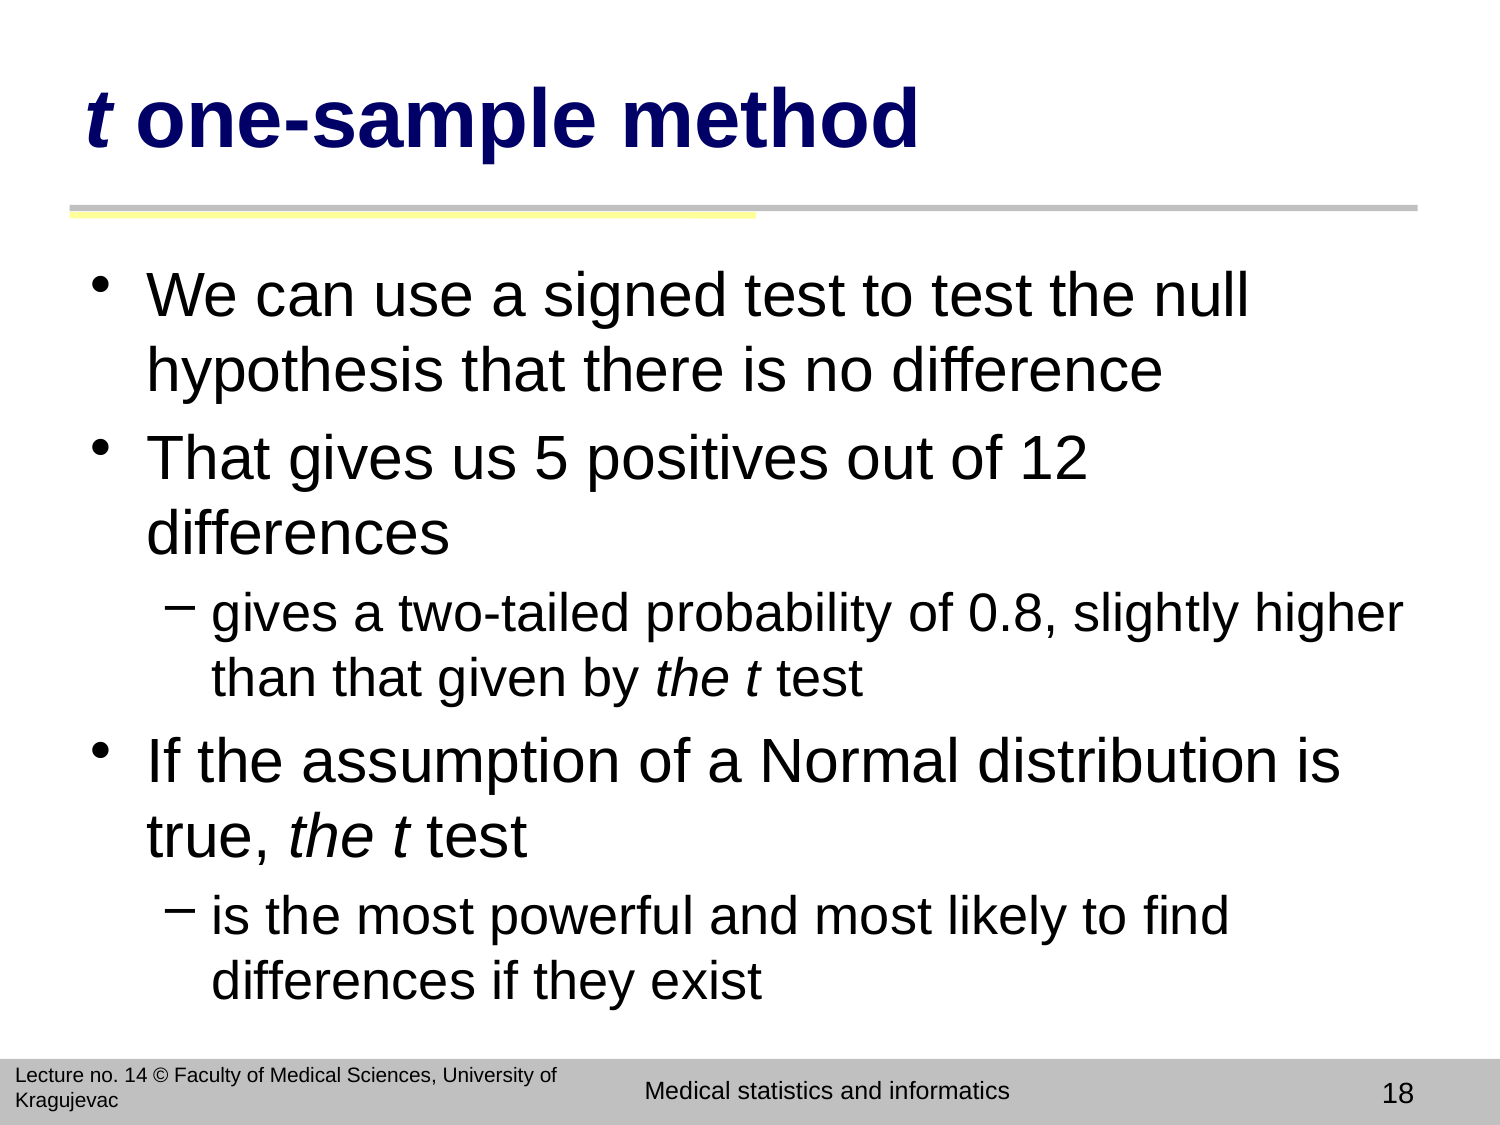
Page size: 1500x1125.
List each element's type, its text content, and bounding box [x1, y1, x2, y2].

title t one-sample method [69, 19, 1426, 208]
footer Medical statistics and informatics [512, 1066, 1144, 1125]
slide_number 18 [1164, 1066, 1430, 1125]
slide_number Lecture no. 14 © Faculty of Medical Sciences, University of Kragujevac [0, 1053, 625, 1108]
list We can use a signed test to test the null hypothesis that there is no difference That gives us 5 positives out of 12 differences gives a two-tailed probability of 0.8, slightly higher than that given by the t test If the assumption of a Normal distribution is true, the t test is the most powerful and most likely to find differences if they exist [74, 246, 1426, 1023]
